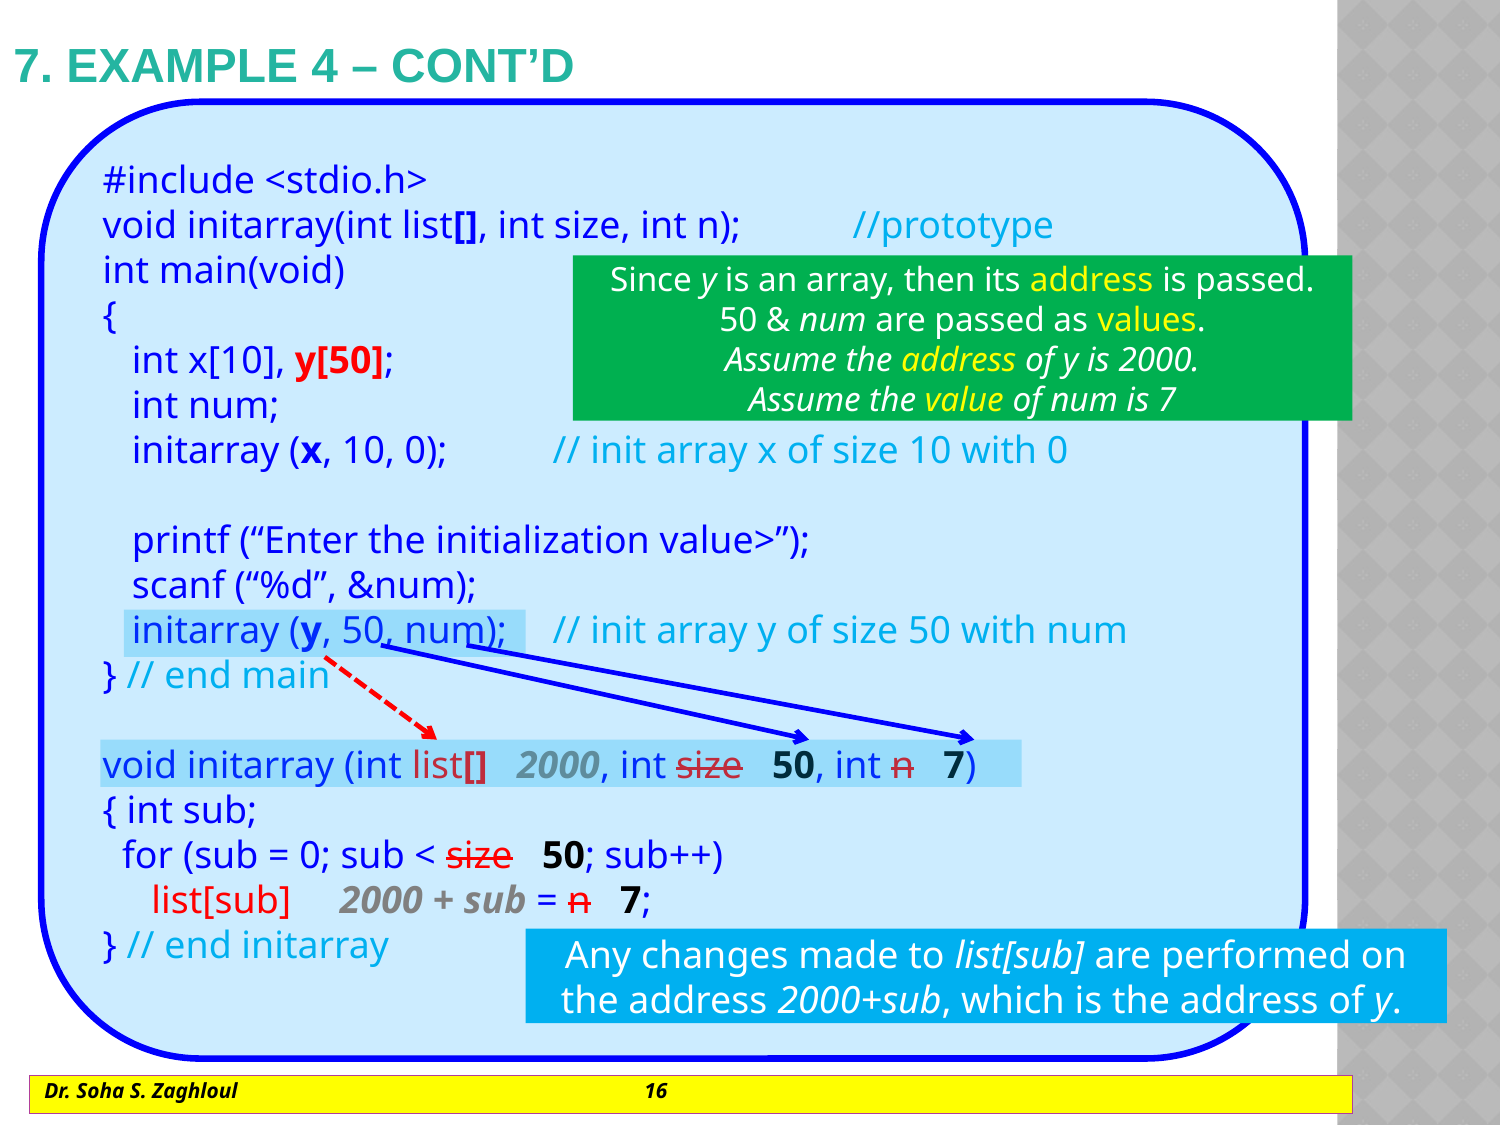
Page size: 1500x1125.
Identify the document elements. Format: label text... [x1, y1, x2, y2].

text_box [466, 644, 975, 740]
text_box #include <stdio.h> void initarray(int list[], int size, int n); //prototype int main(void) { int x[10], y[50]; int num; initarray (x, 10, 0); // init array x of size 10 with 0 printf (“Enter the initialization value>”); scanf (“%d”, &num); initarray (y, 50, num); // init array y of size 50 with num } // end main void initarray (int list[] 2000, int size 50, int n 7) { int sub; for (sub = 0; sub < size 50; sub++) list[sub] 2000 + sub = n 7; } // end initarray [37, 98, 1309, 1062]
text_box [121, 606, 529, 660]
text_box [97, 736, 1025, 790]
title 7. example 4 – cont’d [5, 19, 1341, 93]
text_box Dr. Soha S. Zaghloul 16 [29, 1075, 1353, 1114]
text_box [324, 656, 374, 740]
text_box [380, 644, 464, 740]
text_box Since y is an array, then its address is passed. 50 & num are passed as values. Assume the address of y is 2000. Assume the value of num is 7 [570, 252, 1356, 424]
text_box Any changes made to list[sub] are performed on the address 2000+sub, which is the address of y. [522, 925, 1450, 1026]
